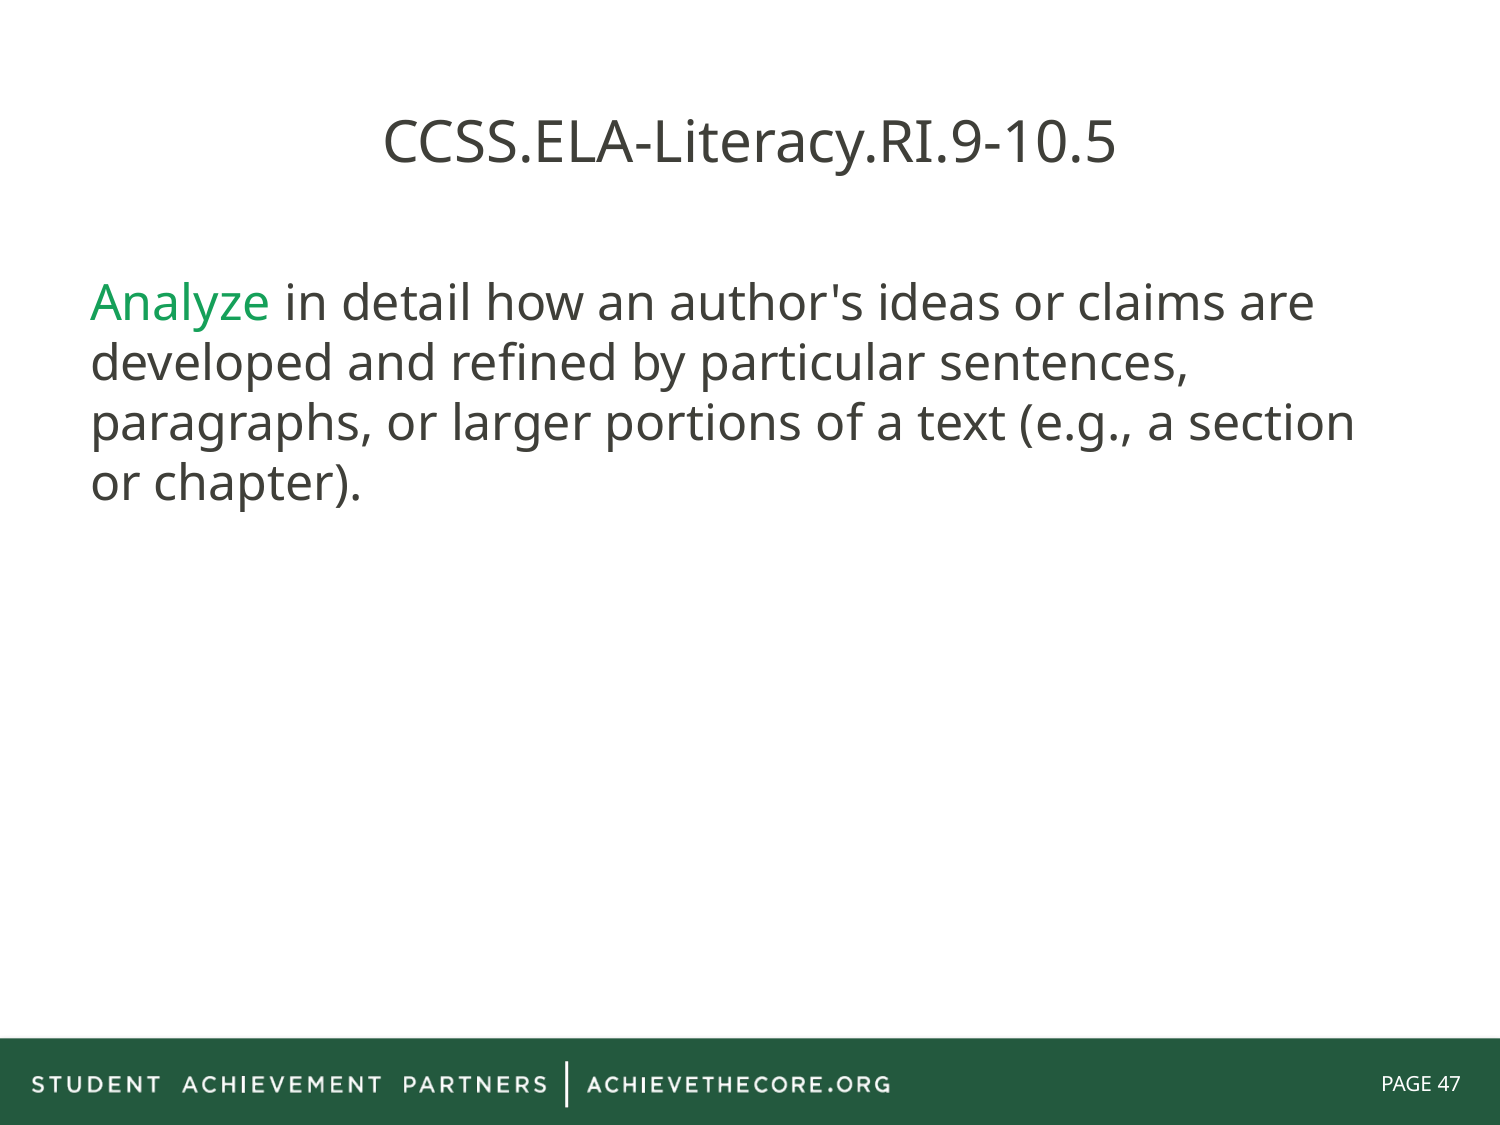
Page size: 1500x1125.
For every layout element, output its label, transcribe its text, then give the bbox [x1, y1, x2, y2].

list Analyze in detail how an author's ideas or claims are developed and refined by particular sentences, paragraphs, or larger portions of a text (e.g., a section or chapter). [75, 262, 1425, 1005]
title CCSS.ELA-Literacy.RI.9-10.5 [75, 45, 1425, 233]
